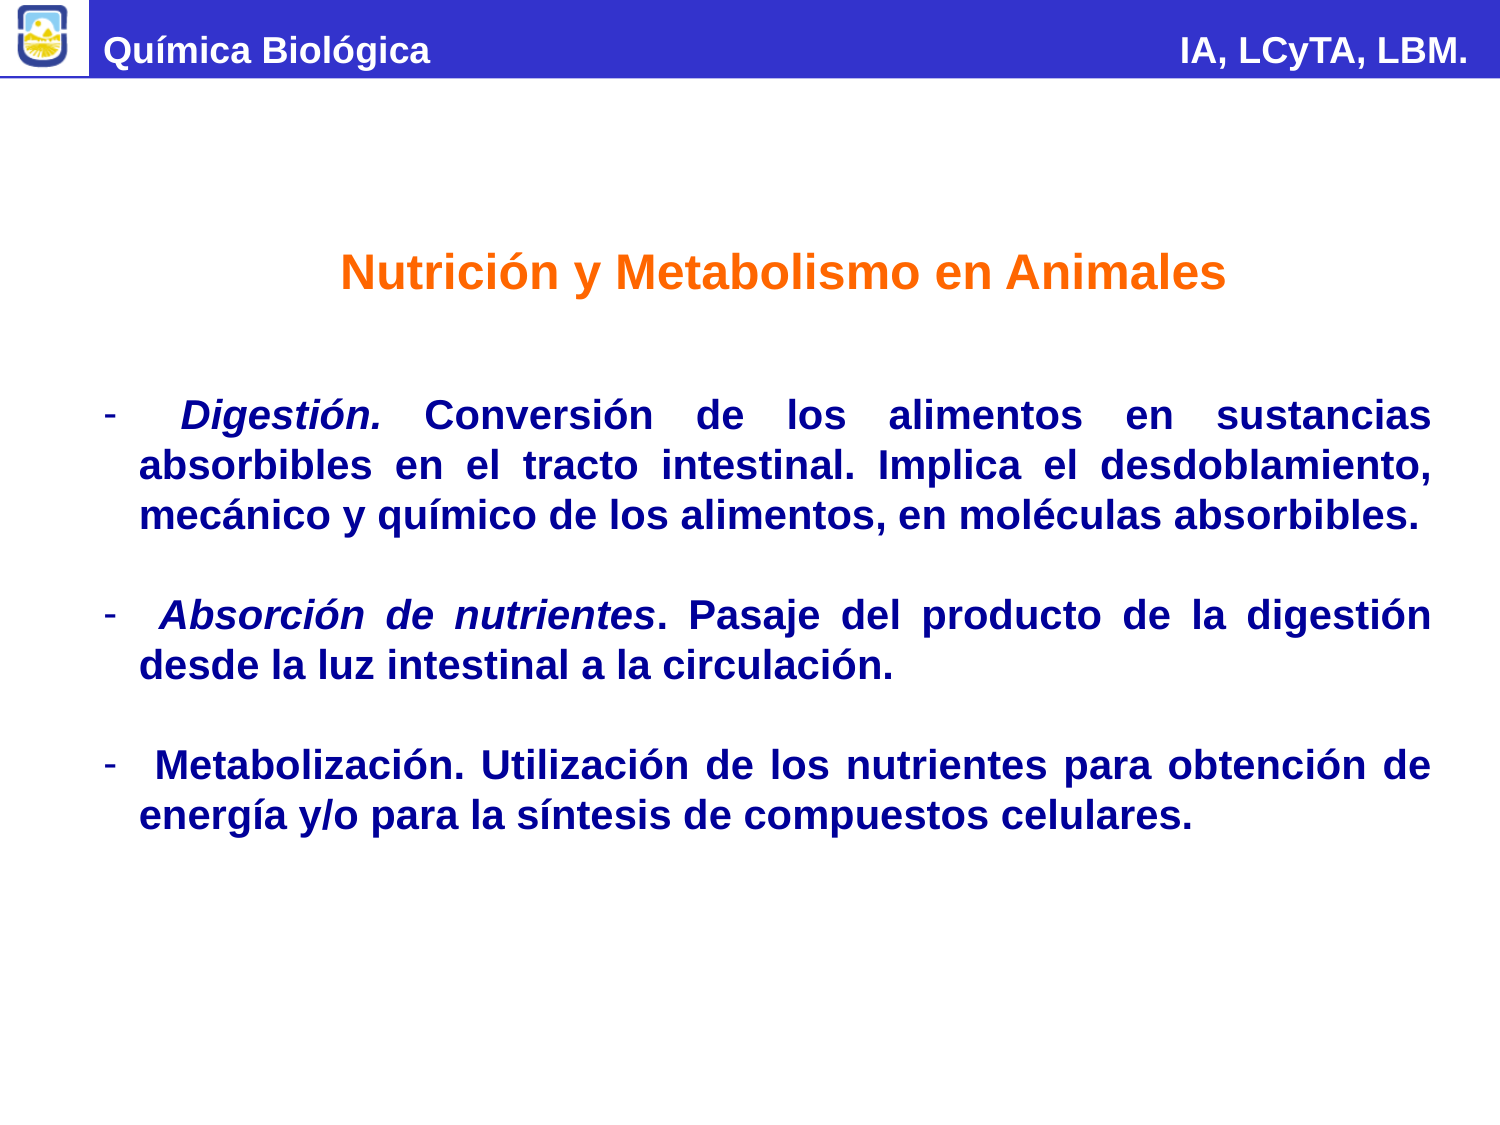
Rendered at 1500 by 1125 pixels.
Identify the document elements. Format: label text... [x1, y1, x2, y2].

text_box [0, 0, 1500, 83]
text_box Nutrición y Metabolismo en Animales [325, 231, 1243, 307]
text_box Digestión. Conversión de los alimentos en sustancias absorbibles en el tracto intestinal. Implica el desdoblamiento, mecánico y químico de los alimentos, en moléculas absorbibles. Absorción de nutrientes. Pasaje del producto de la digestión desde la luz intestinal a la circulación. Metabolización. Utilización de los nutrientes para obtención de energía y/o para la síntesis de compuestos celulares. [88, 380, 1447, 846]
